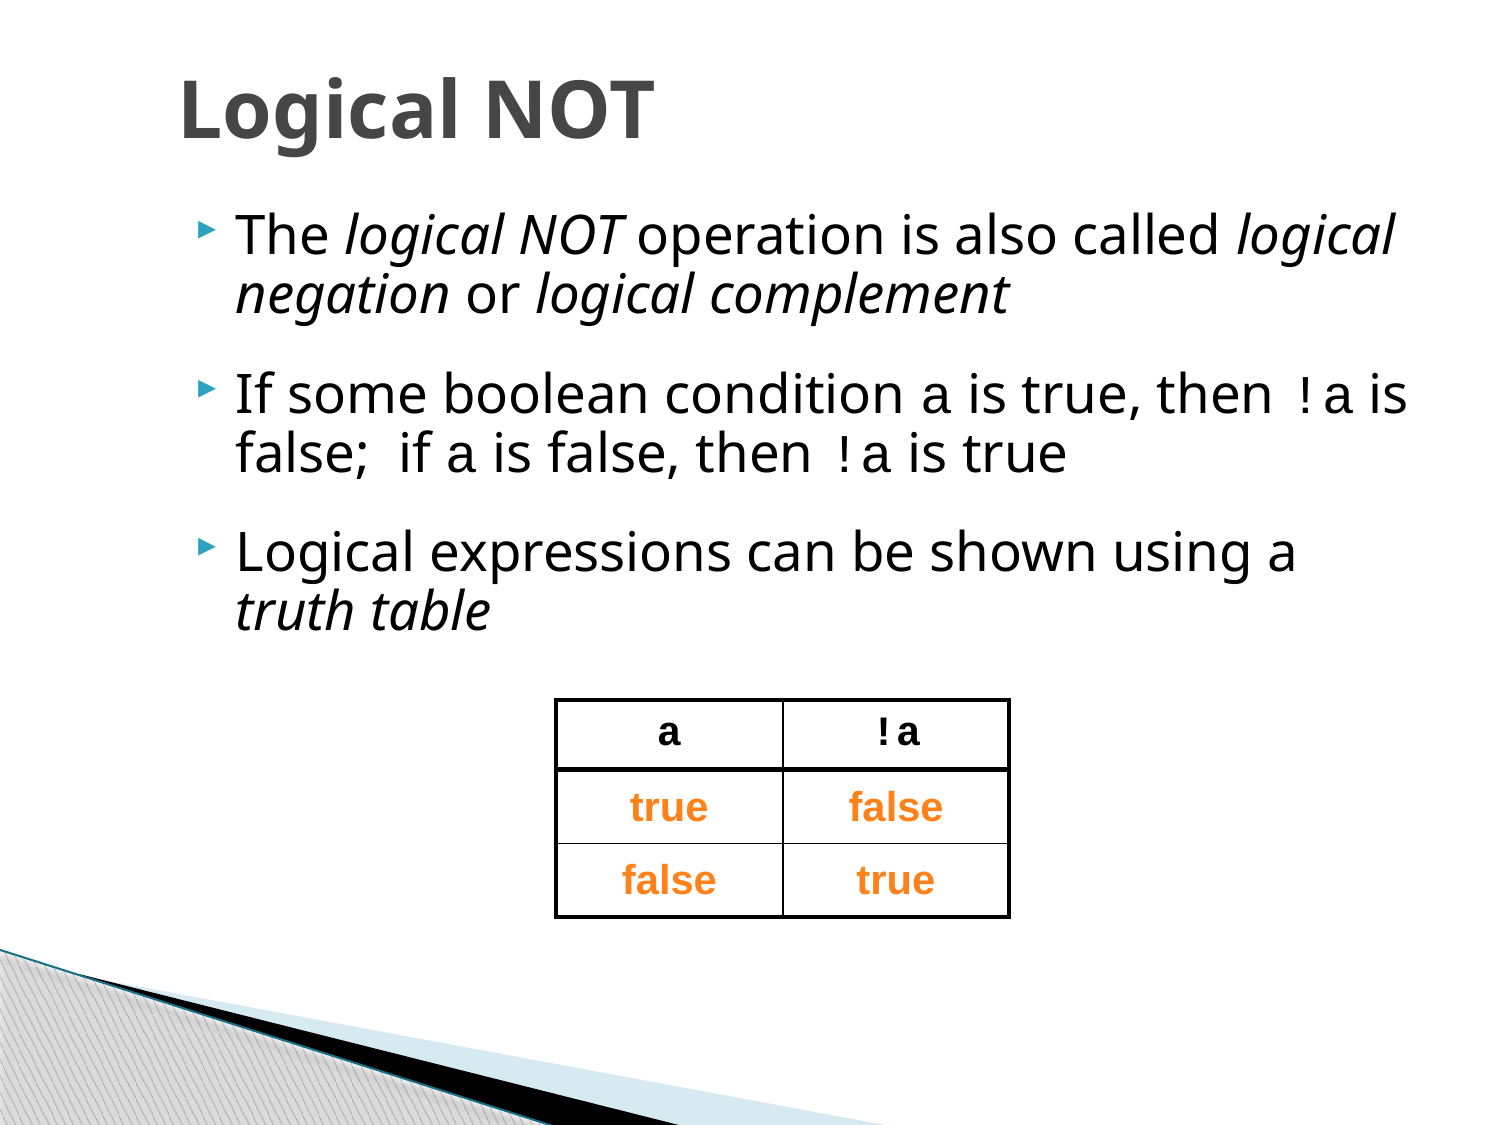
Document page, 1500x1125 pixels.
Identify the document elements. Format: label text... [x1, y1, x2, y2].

table_cell false [558, 844, 782, 915]
title Logical NOT [162, 50, 1463, 163]
table_cell true [558, 772, 782, 843]
table_cell true [784, 844, 1007, 915]
table_cell false [784, 772, 1007, 843]
list The logical NOT operation is also called logical negation or logical complement If some boolean condition a is true, then !a is false; if a is false, then !a is true Logical expressions can be shown using a truth table [162, 200, 1439, 655]
table_header !a [784, 702, 1007, 767]
table_header a [558, 702, 782, 767]
